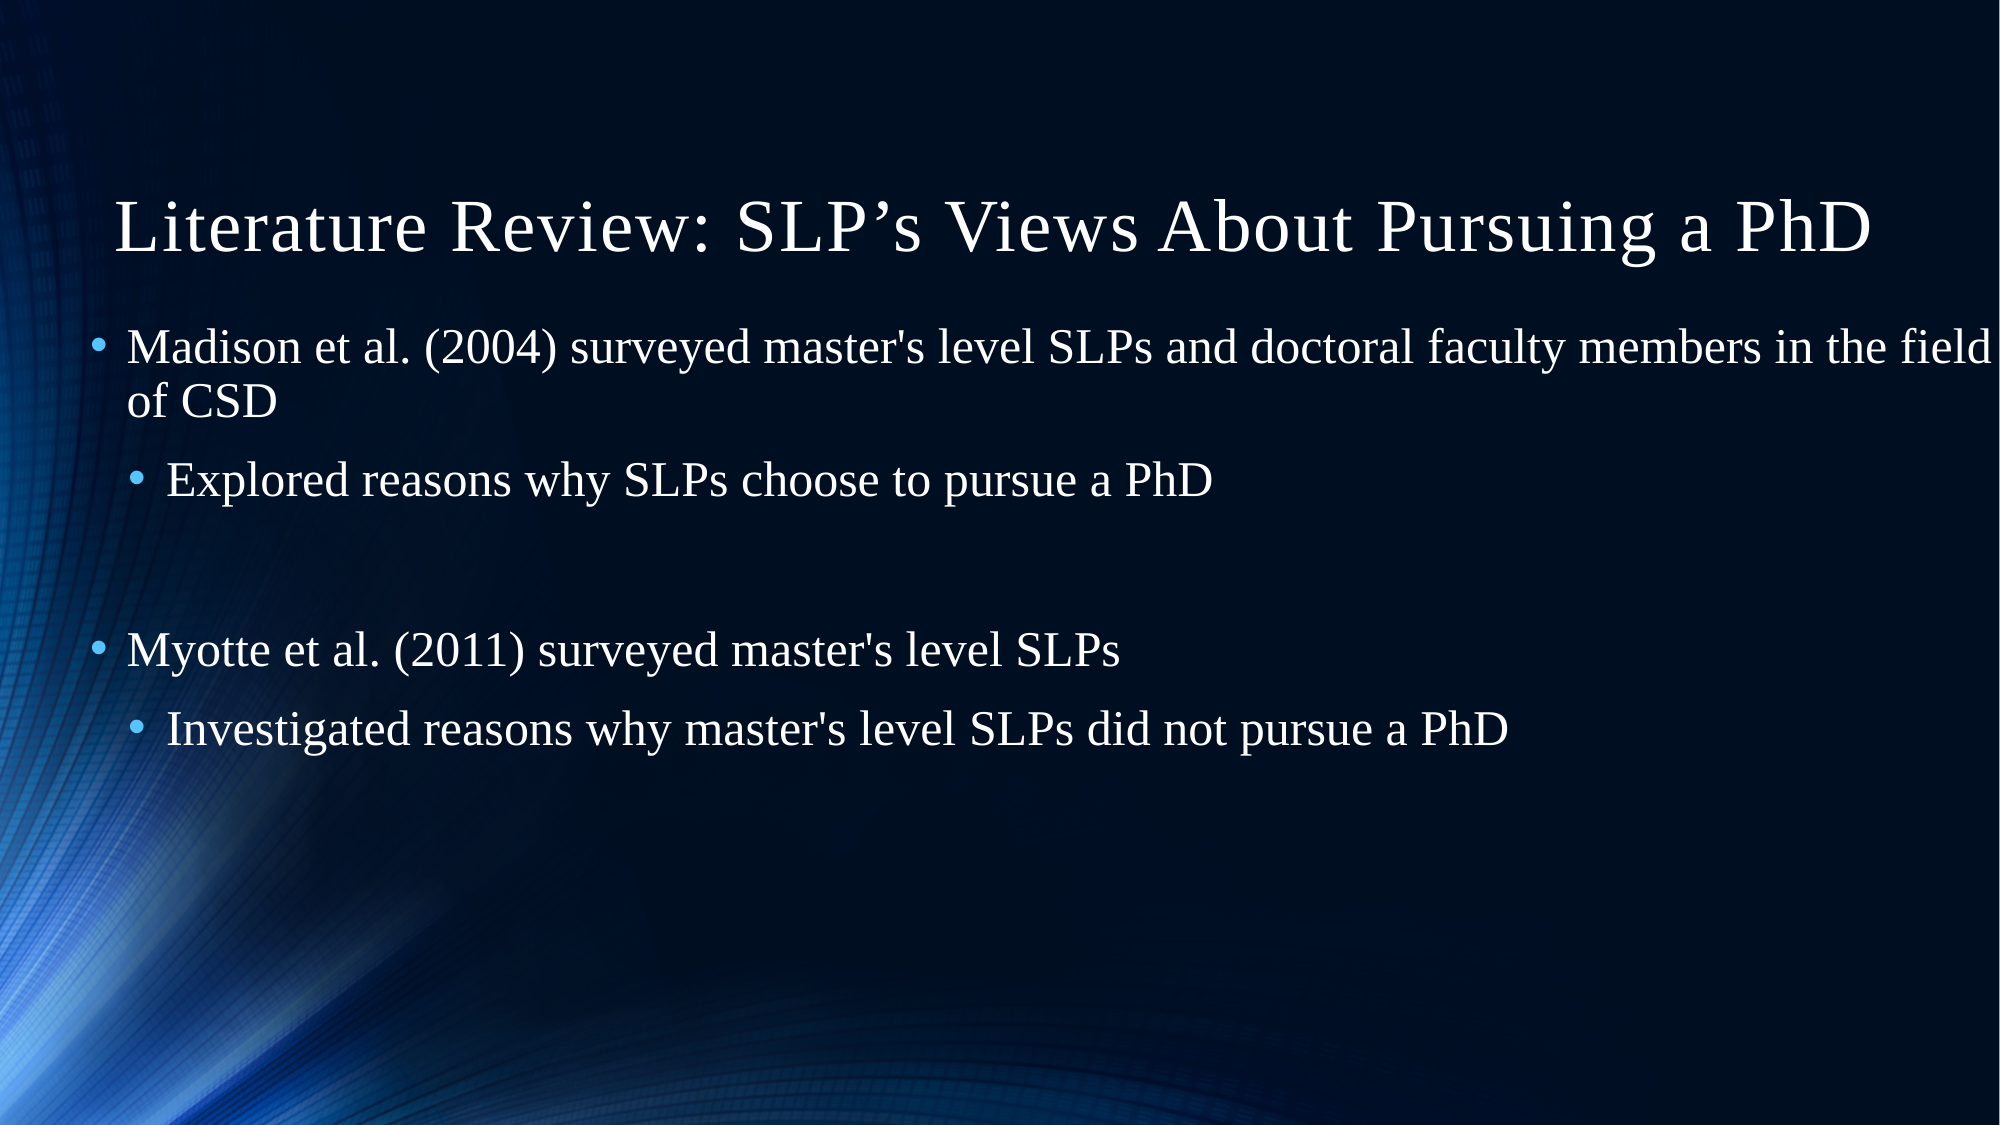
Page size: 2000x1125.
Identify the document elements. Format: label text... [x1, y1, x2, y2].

picture [0, 0, 2000, 1125]
list Madison et al. (2004) surveyed master's level SLPs and doctoral faculty members in the field of CSD Explored reasons why SLPs choose to pursue a PhD Myotte et al. (2011) surveyed master's level SLPs Investigated reasons why master's level SLPs did not pursue a PhD [75, 312, 2000, 1125]
title Literature Review: SLP’s Views About Pursuing a PhD [99, 87, 2000, 275]
